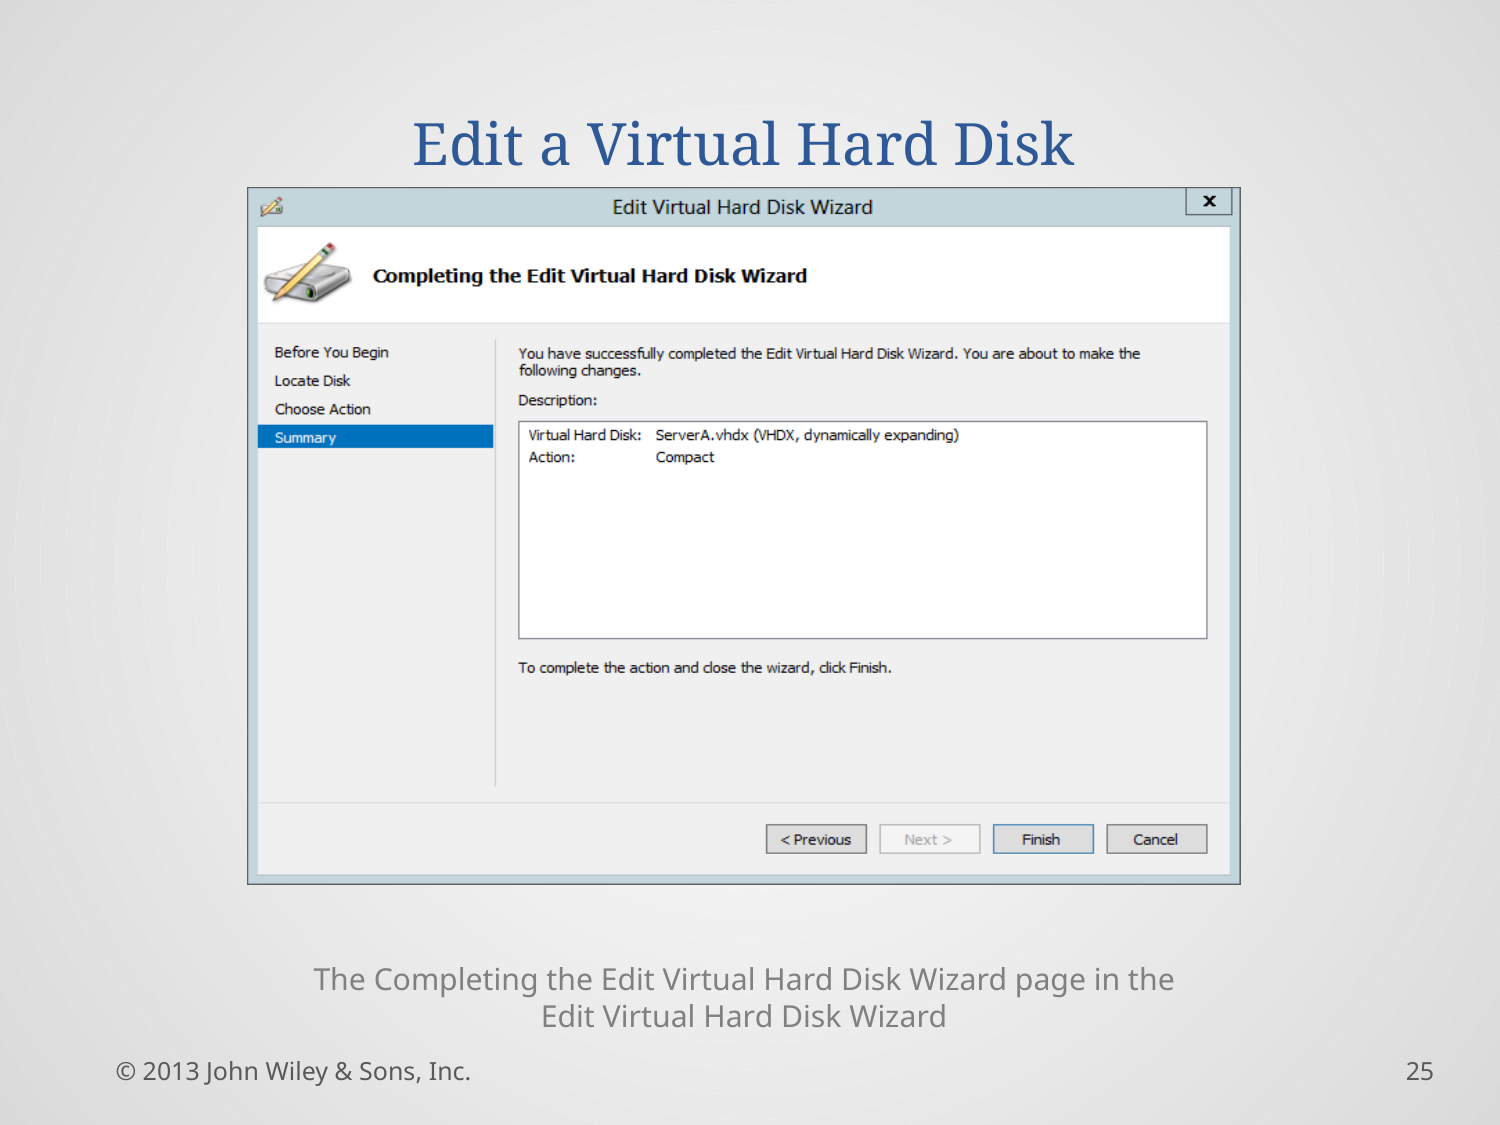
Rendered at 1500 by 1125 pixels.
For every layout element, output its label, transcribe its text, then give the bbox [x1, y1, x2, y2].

list The Completing the Edit Virtual Hard Disk Wizard page in the Edit Virtual Hard Disk Wizard [275, 953, 1213, 1041]
slide_number 25 [1401, 1042, 1494, 1103]
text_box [247, 187, 1241, 933]
footer © 2013 John Wiley & Sons, Inc. [108, 1042, 576, 1103]
title Edit a Virtual Hard Disk [275, 37, 1213, 185]
